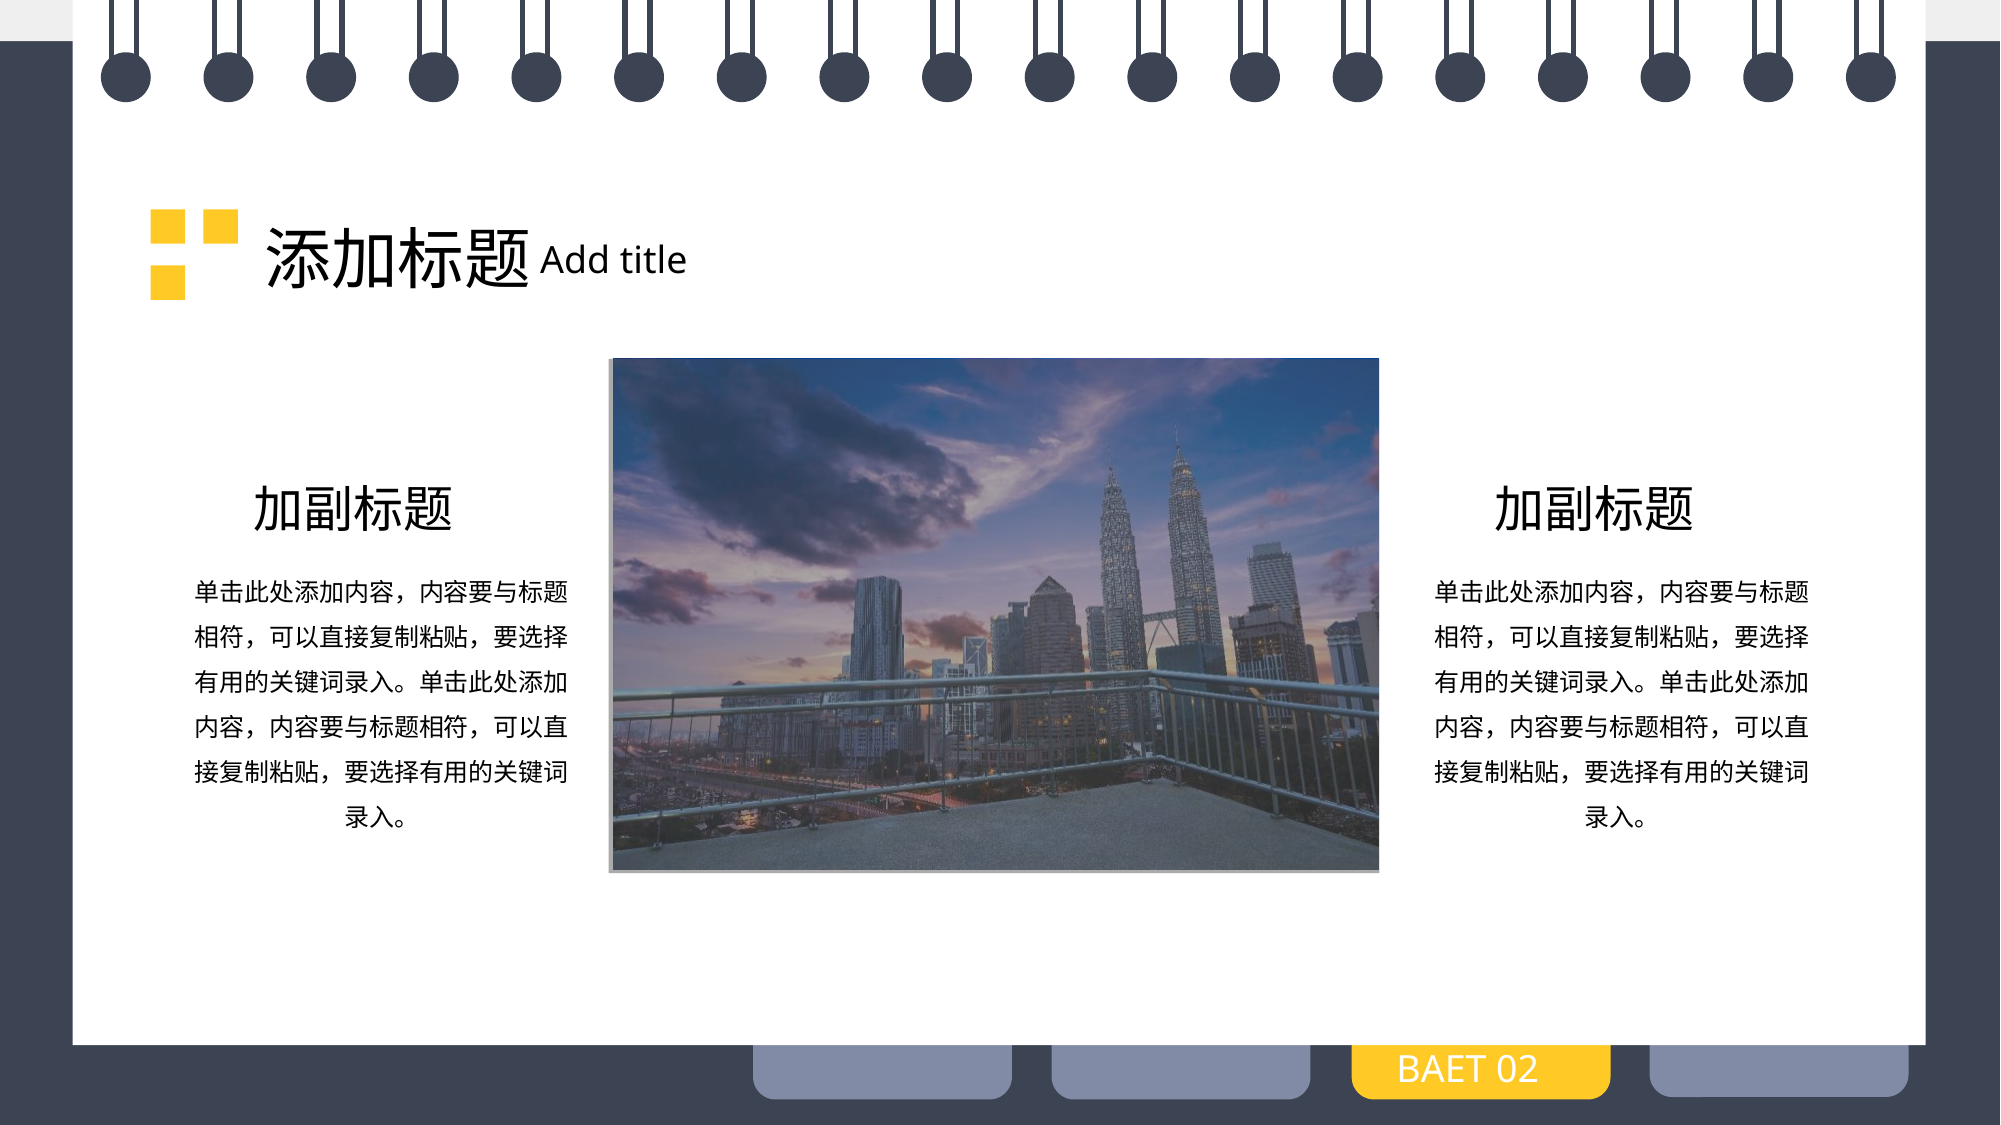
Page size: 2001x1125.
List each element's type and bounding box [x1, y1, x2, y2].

text_box [150, 209, 238, 300]
text_box [752, 1046, 1014, 1101]
text_box [1050, 1046, 1312, 1101]
text_box [0, 42, 2000, 1125]
text_box [72, 0, 1926, 1046]
text_box [1926, 0, 2000, 42]
text_box [1648, 1046, 1910, 1099]
text_box [1351, 1046, 1611, 1100]
text_box [608, 358, 1380, 874]
text_box [0, 0, 72, 42]
